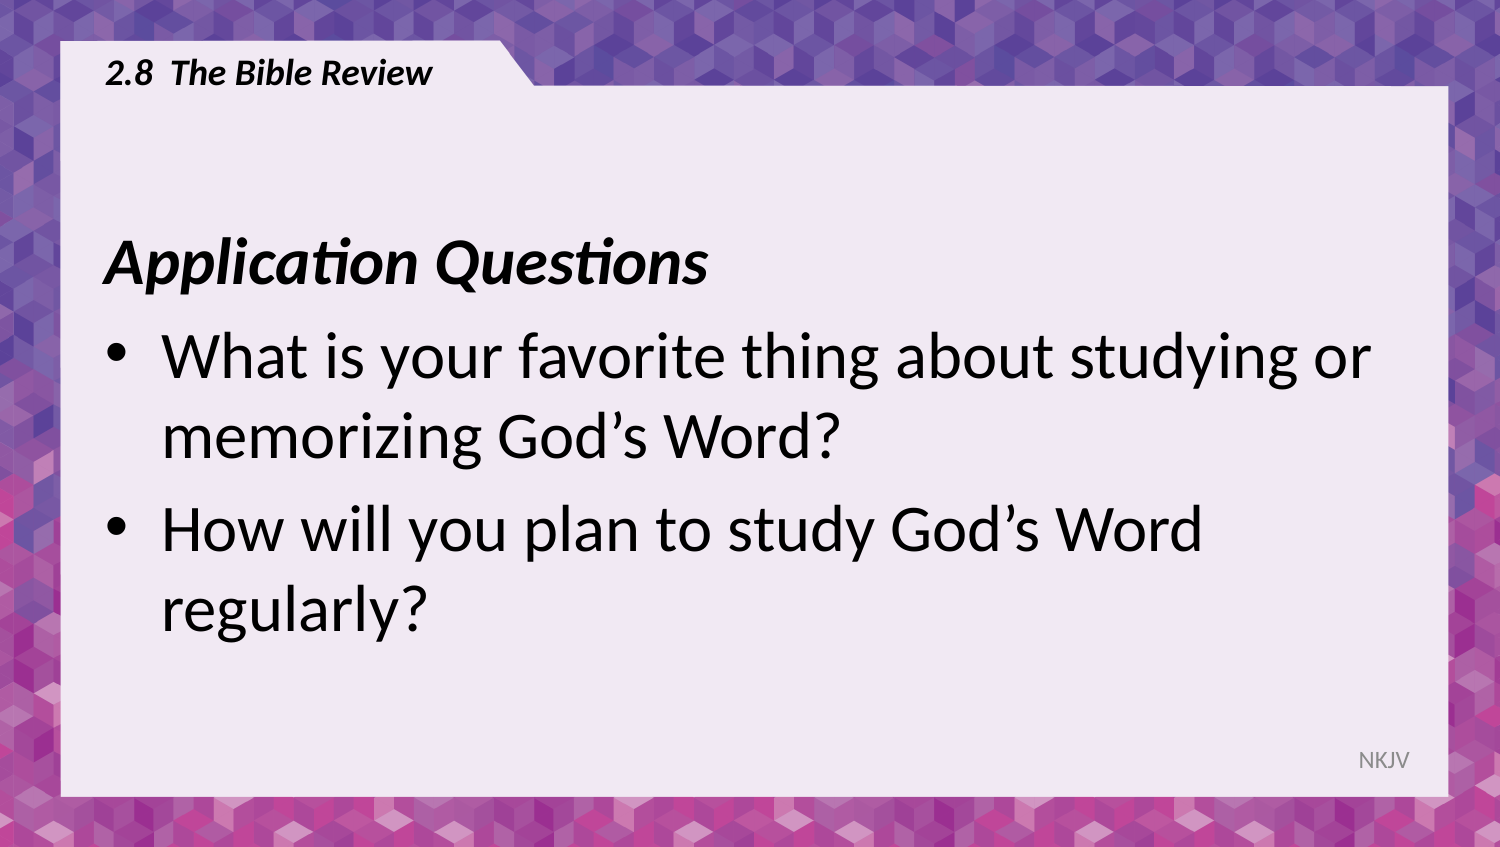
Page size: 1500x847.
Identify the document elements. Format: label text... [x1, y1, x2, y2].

picture [0, 0, 1500, 847]
list Application Questions What is your favorite thing about studying or memorizing God’s Word? How will you plan to study God’s Word regularly? [89, 141, 1403, 722]
footer NKJV [950, 736, 1425, 782]
title 2.8 The Bible Review [89, 33, 1420, 108]
